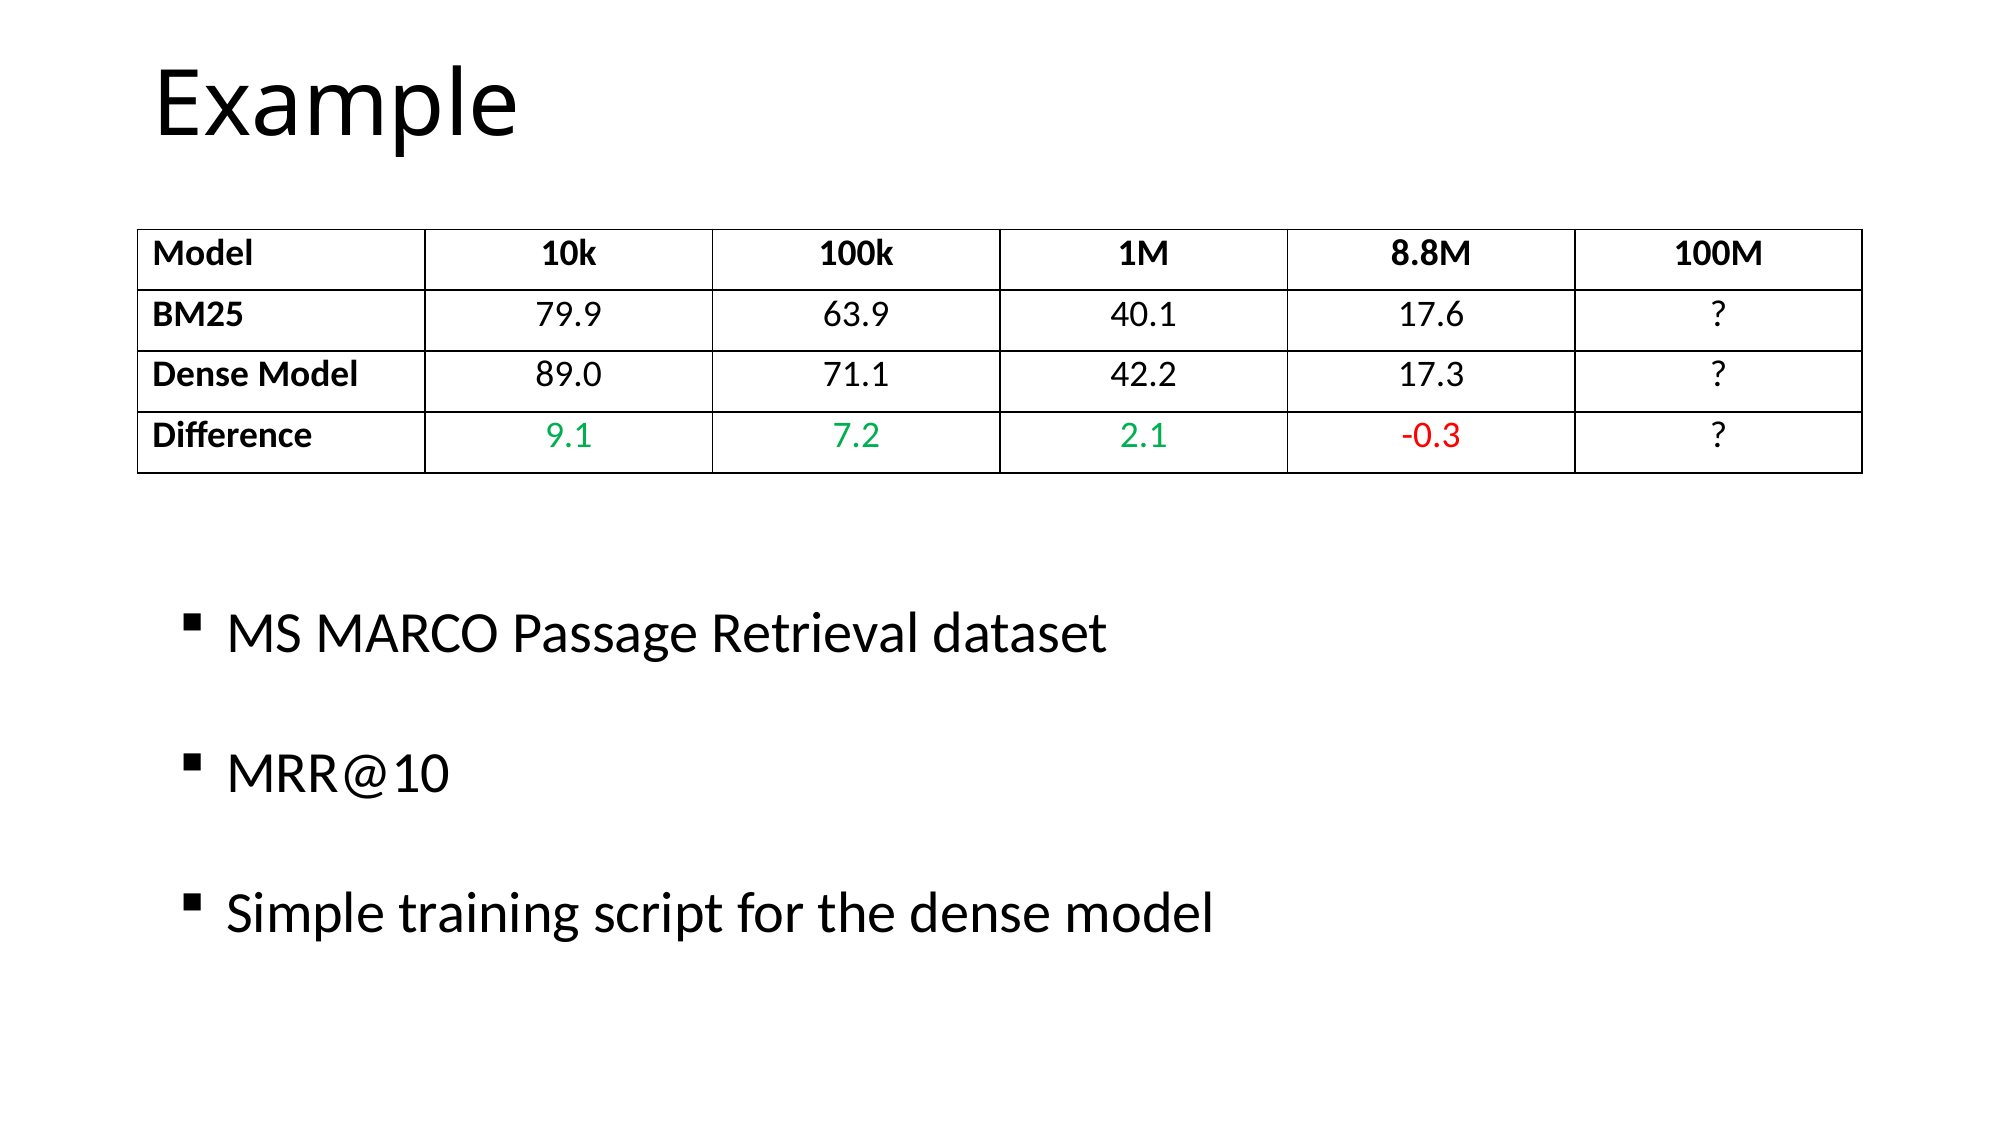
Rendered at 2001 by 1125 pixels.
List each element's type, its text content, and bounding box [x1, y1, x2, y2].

table_cell 17.3 [1288, 352, 1574, 411]
table_cell 79.9 [426, 291, 712, 350]
table_cell ? [1576, 413, 1861, 472]
table_header 100M [1576, 230, 1861, 289]
title Example [137, 0, 1863, 215]
table_cell ? [1576, 352, 1861, 411]
table_cell ? [1576, 291, 1861, 350]
table_cell 63.9 [713, 291, 999, 350]
text_box MS MARCO Passage Retrieval dataset MRR@10 Simple training script for the dense model [164, 587, 1700, 1022]
table_header 10k [426, 230, 712, 289]
table_cell 17.6 [1288, 291, 1574, 350]
table_cell 9.1 [426, 413, 712, 472]
table_cell 40.1 [1001, 291, 1287, 350]
table_header 8.8M [1288, 230, 1574, 289]
table_header Model [138, 230, 424, 289]
table_cell 89.0 [426, 352, 712, 411]
table_cell 71.1 [713, 352, 999, 411]
table_cell Difference [138, 413, 424, 472]
table_cell 7.2 [713, 413, 999, 472]
table_header 1M [1001, 230, 1287, 289]
table_cell BM25 [138, 291, 424, 350]
table_header 100k [713, 230, 999, 289]
table_cell Dense Model [138, 352, 424, 411]
table_cell 42.2 [1001, 352, 1287, 411]
table_cell 2.1 [1001, 413, 1287, 472]
table_cell -0.3 [1288, 413, 1574, 472]
